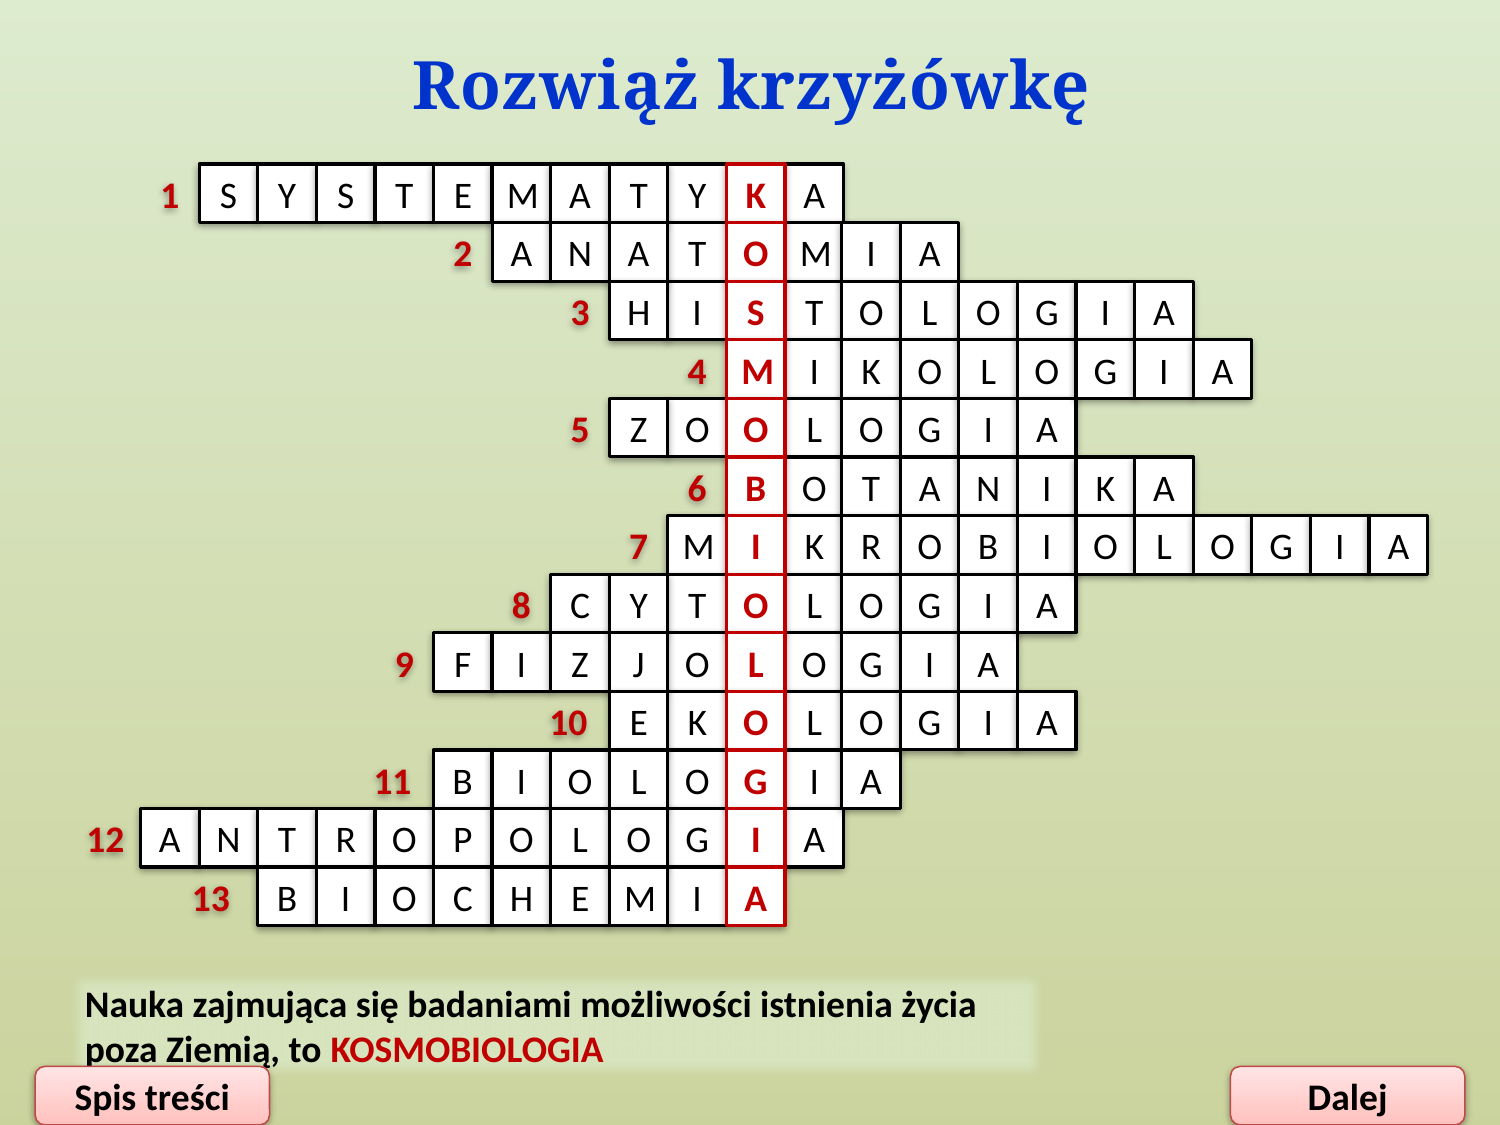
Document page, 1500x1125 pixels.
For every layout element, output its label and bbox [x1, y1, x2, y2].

text_box [86, 988, 1031, 1064]
text_box [1229, 1065, 1466, 1125]
footer [512, 1042, 988, 1103]
text_box [397, 35, 1106, 130]
text_box [67, 161, 1431, 929]
text_box [34, 1065, 271, 1125]
